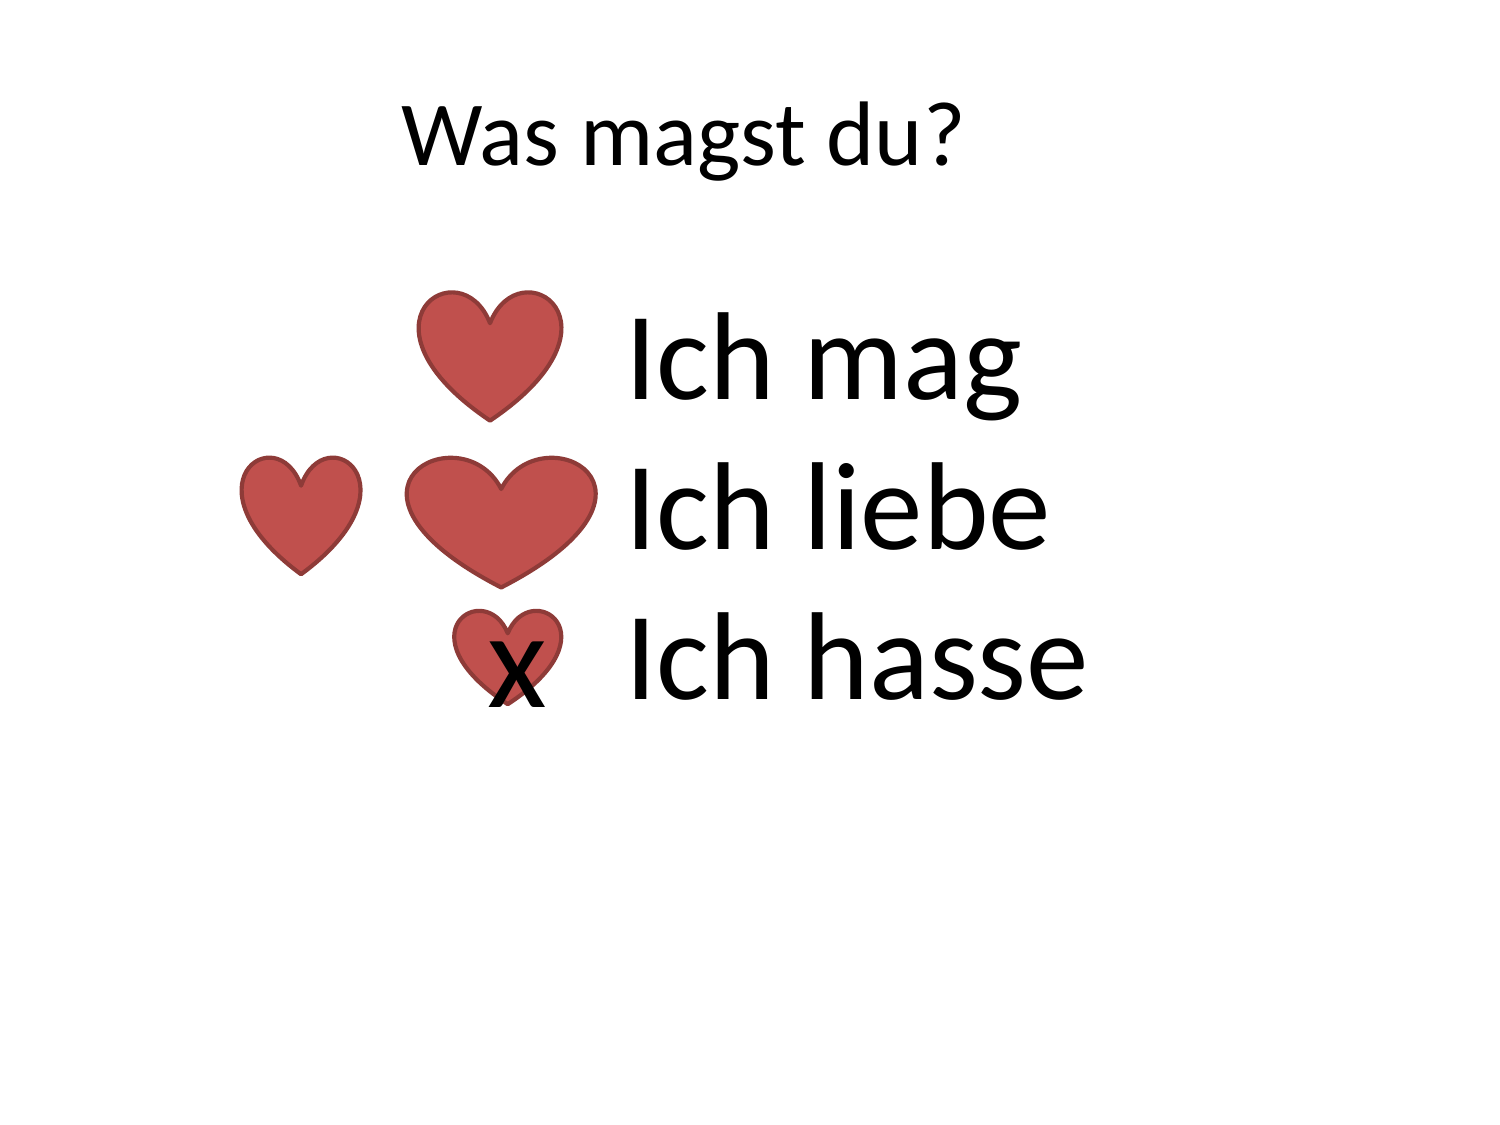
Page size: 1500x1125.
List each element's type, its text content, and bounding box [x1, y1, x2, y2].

text_box [239, 455, 363, 576]
text_box Was magst du? [386, 66, 982, 191]
text_box [404, 455, 598, 590]
text_box Ich mag Ich liebe Ich hasse [610, 267, 1105, 732]
text_box x [452, 608, 564, 706]
text_box [416, 290, 564, 423]
